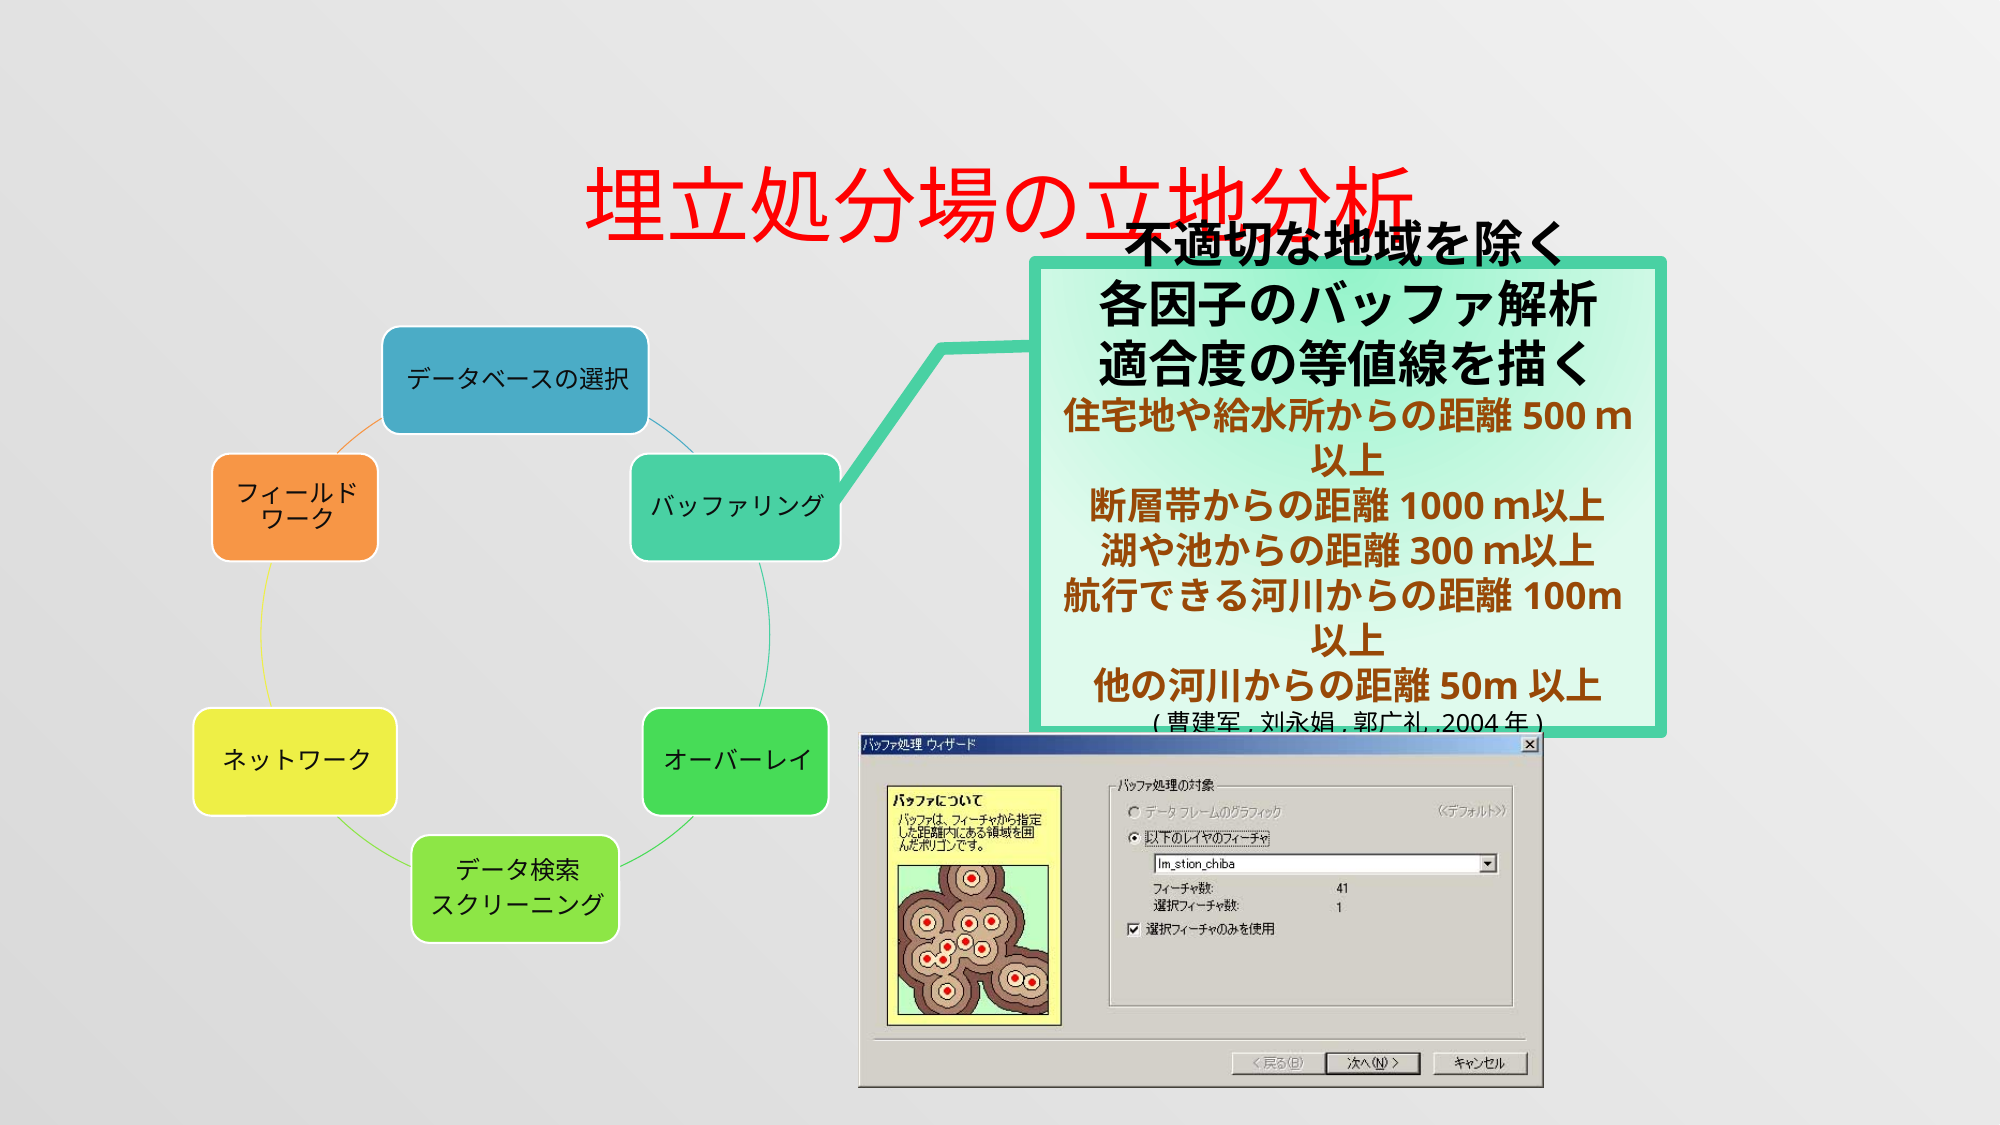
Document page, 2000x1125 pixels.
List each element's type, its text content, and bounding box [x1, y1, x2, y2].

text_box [211, 326, 823, 944]
text_box 不適切な地域を除く 各因子のバッファ解析 適合度の等値線を描く 住宅地や給水所からの距離500ｍ以上 断層帯からの距離1000ｍ以上 湖や池からの距離300ｍ以上 航行できる河川からの距離100m以上 他の河川からの距離50m以上 (曹建军,刘永娟,郭广礼,2004年) [827, 344, 1030, 510]
picture [857, 732, 1544, 1088]
title 埋立処分場の立地分析 [199, 45, 1800, 263]
text_box 不適切な地域を除く 各因子のバッファ解析 適合度の等値線を描く 住宅地や給水所からの距離500ｍ以上 断層帯からの距離1000ｍ以上 湖や池からの距離300ｍ以上 航行できる河川からの距離100m以上 他の河川からの距離50m以上 (曹建军,刘永娟,郭广礼,2004年) [1034, 261, 1662, 733]
